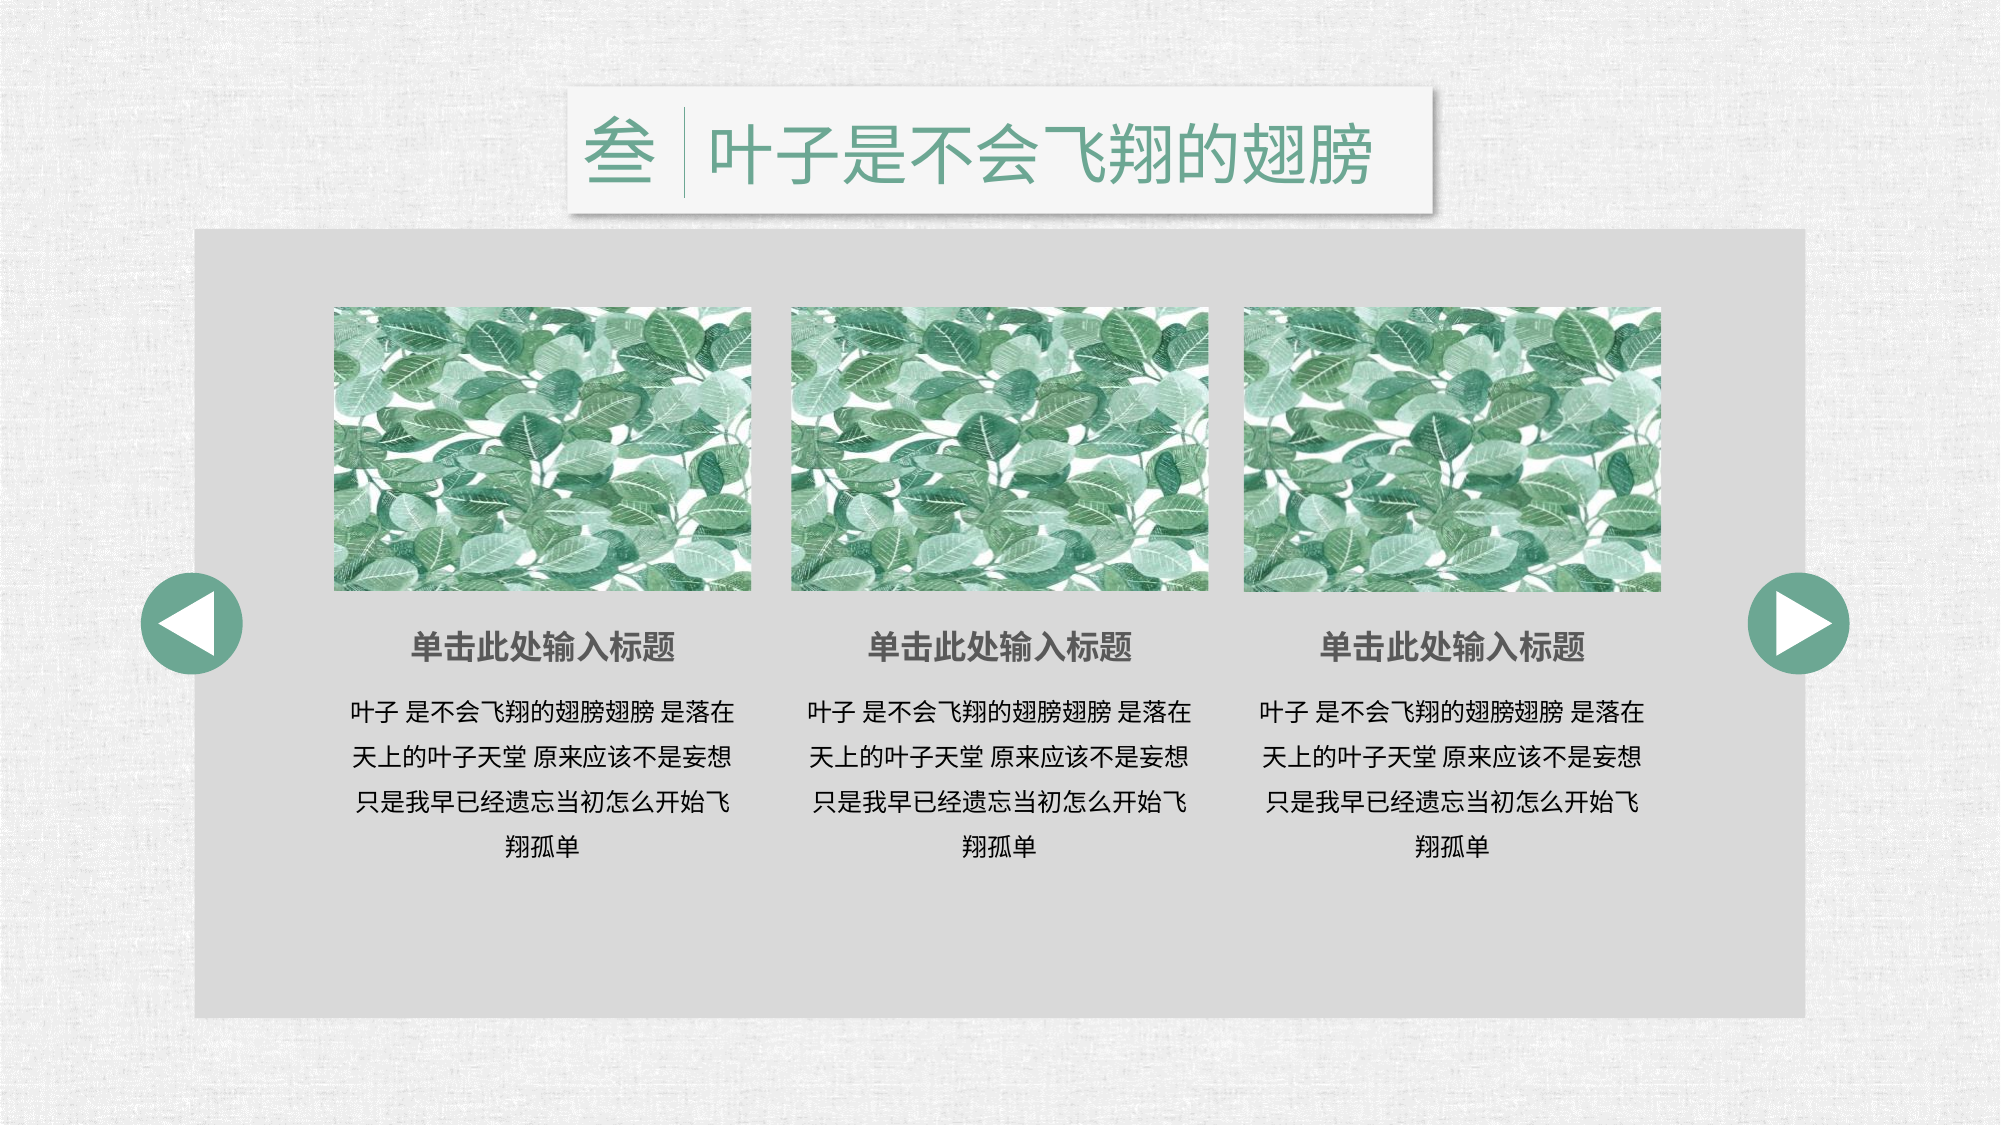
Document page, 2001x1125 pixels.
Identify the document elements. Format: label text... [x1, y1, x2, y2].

text_box 叁 叶子是不会飞翔的翅膀 [566, 85, 1434, 215]
text_box 单击此处输入标题 [1289, 619, 1616, 674]
text_box 叶子 是不会飞翔的翅膀翅膀 是落在天上的叶子天堂 原来应该不是妄想只是我早已经遗忘当初怎么开始飞翔孤单 [334, 674, 752, 869]
picture [0, 0, 2001, 1125]
text_box 单击此处输入标题 [837, 619, 1163, 674]
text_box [140, 572, 243, 675]
text_box [790, 306, 1210, 592]
text_box [333, 306, 752, 592]
text_box [1243, 306, 1662, 592]
text_box 叶子 是不会飞翔的翅膀翅膀 是落在天上的叶子天堂 原来应该不是妄想只是我早已经遗忘当初怎么开始飞翔孤单 [791, 674, 1209, 869]
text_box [1747, 572, 1850, 675]
text_box [194, 228, 1806, 1019]
text_box 叶子 是不会飞翔的翅膀翅膀 是落在天上的叶子天堂 原来应该不是妄想只是我早已经遗忘当初怎么开始飞翔孤单 [1244, 674, 1662, 869]
text_box 单击此处输入标题 [380, 619, 706, 674]
